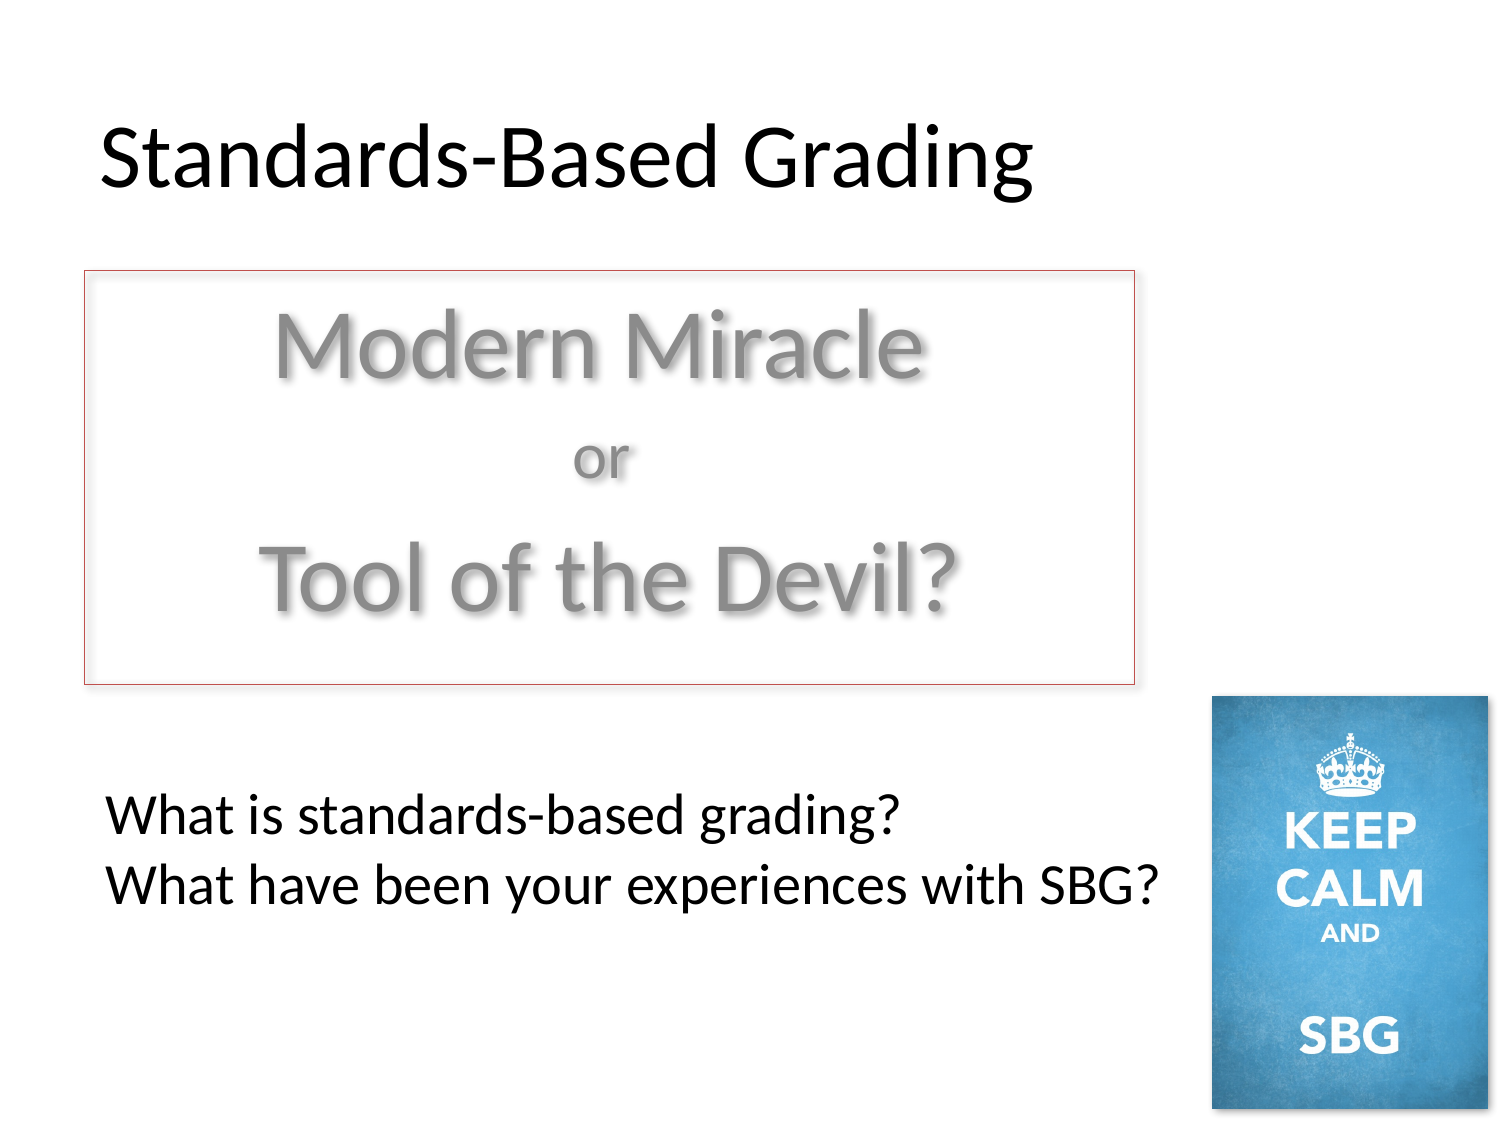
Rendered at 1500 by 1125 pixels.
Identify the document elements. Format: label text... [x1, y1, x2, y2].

subtitle Modern Miracle or Tool of the Devil? [84, 270, 1135, 685]
title Standards-Based Grading [84, 29, 1135, 270]
picture [1212, 695, 1488, 1109]
text_box What is standards-based grading? What have been your experiences with SBG? [91, 768, 1204, 924]
